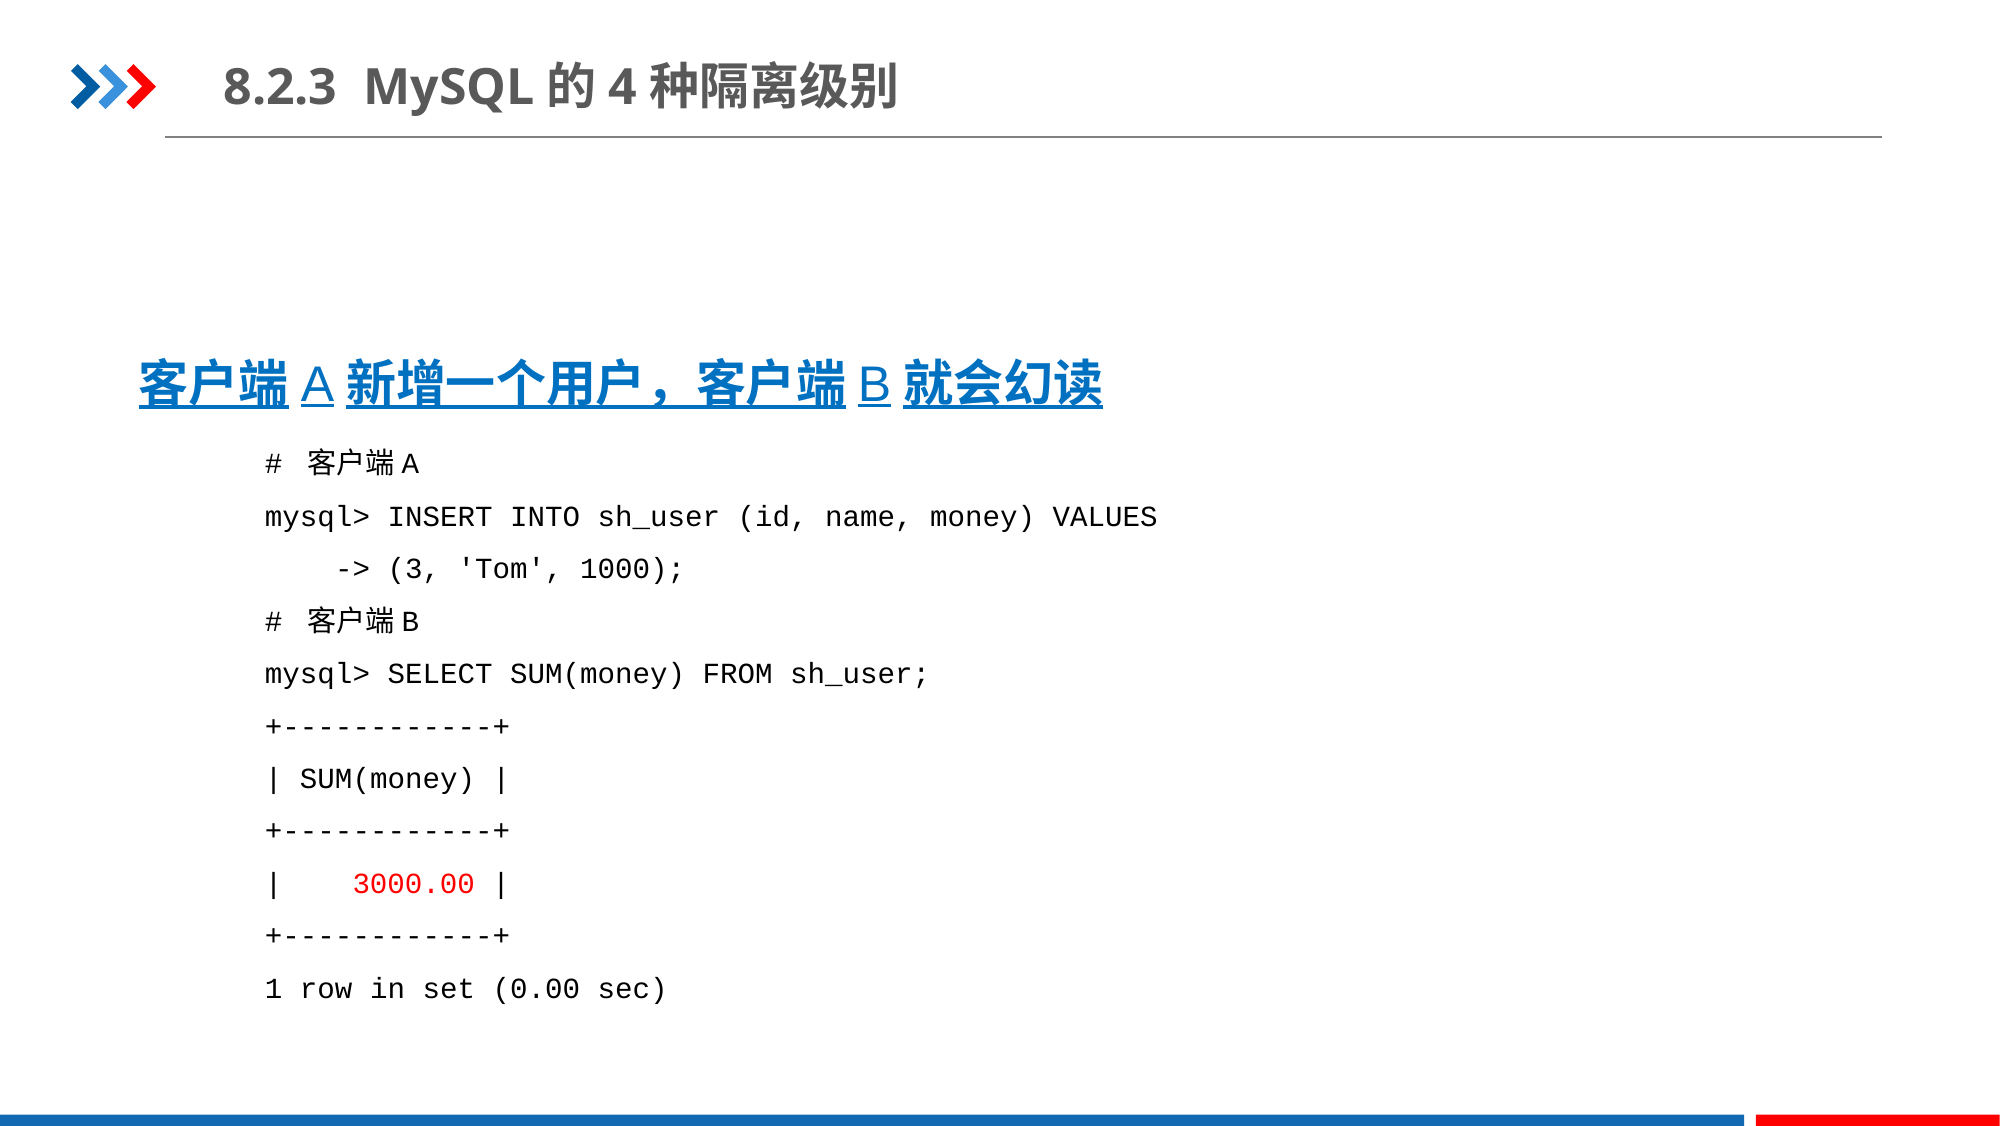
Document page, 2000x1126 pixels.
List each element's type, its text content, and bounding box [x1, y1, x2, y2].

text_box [212, 343, 1438, 1014]
text_box 8.2.3 MySQL的4种隔离级别 [187, 42, 936, 126]
